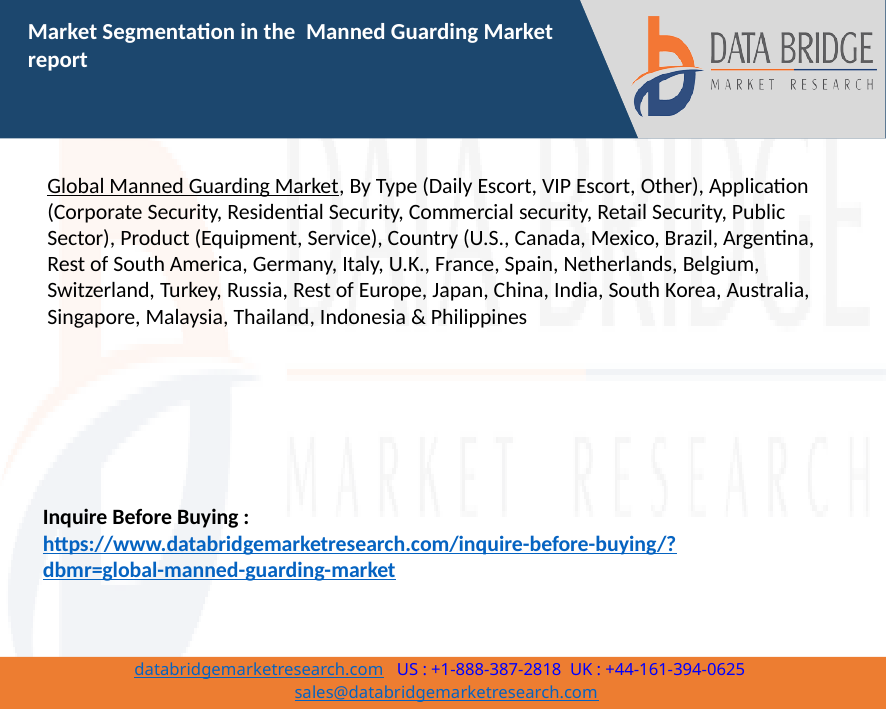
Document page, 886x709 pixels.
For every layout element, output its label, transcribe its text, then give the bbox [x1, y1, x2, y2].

text_box Inquire Before Buying : https://www.databridgemarketresearch.com/inquire-before-buying/?dbmr=global-manned-guarding-market [28, 495, 849, 668]
text_box Market Segmentation in the Manned Guarding Market report [13, 9, 588, 125]
picture [631, 16, 877, 117]
text_box Global Manned Guarding Market, By Type (Daily Escort, VIP Escort, Other), Application (Corporate Security, Residential Security, Commercial security, Retail Security, Public Sector), Product (Equipment, Service), Country (U.S., Canada, Mexico, Brazil, Argentina, Rest of South America, Germany, Italy, U.K., France, Spain, Netherlands, Belgium, Switzerland, Turkey, Russia, Rest of Europe, Japan, China, India, South Korea, Australia, Singapore, Malaysia, Thailand, Indonesia & Philippines [32, 163, 844, 336]
